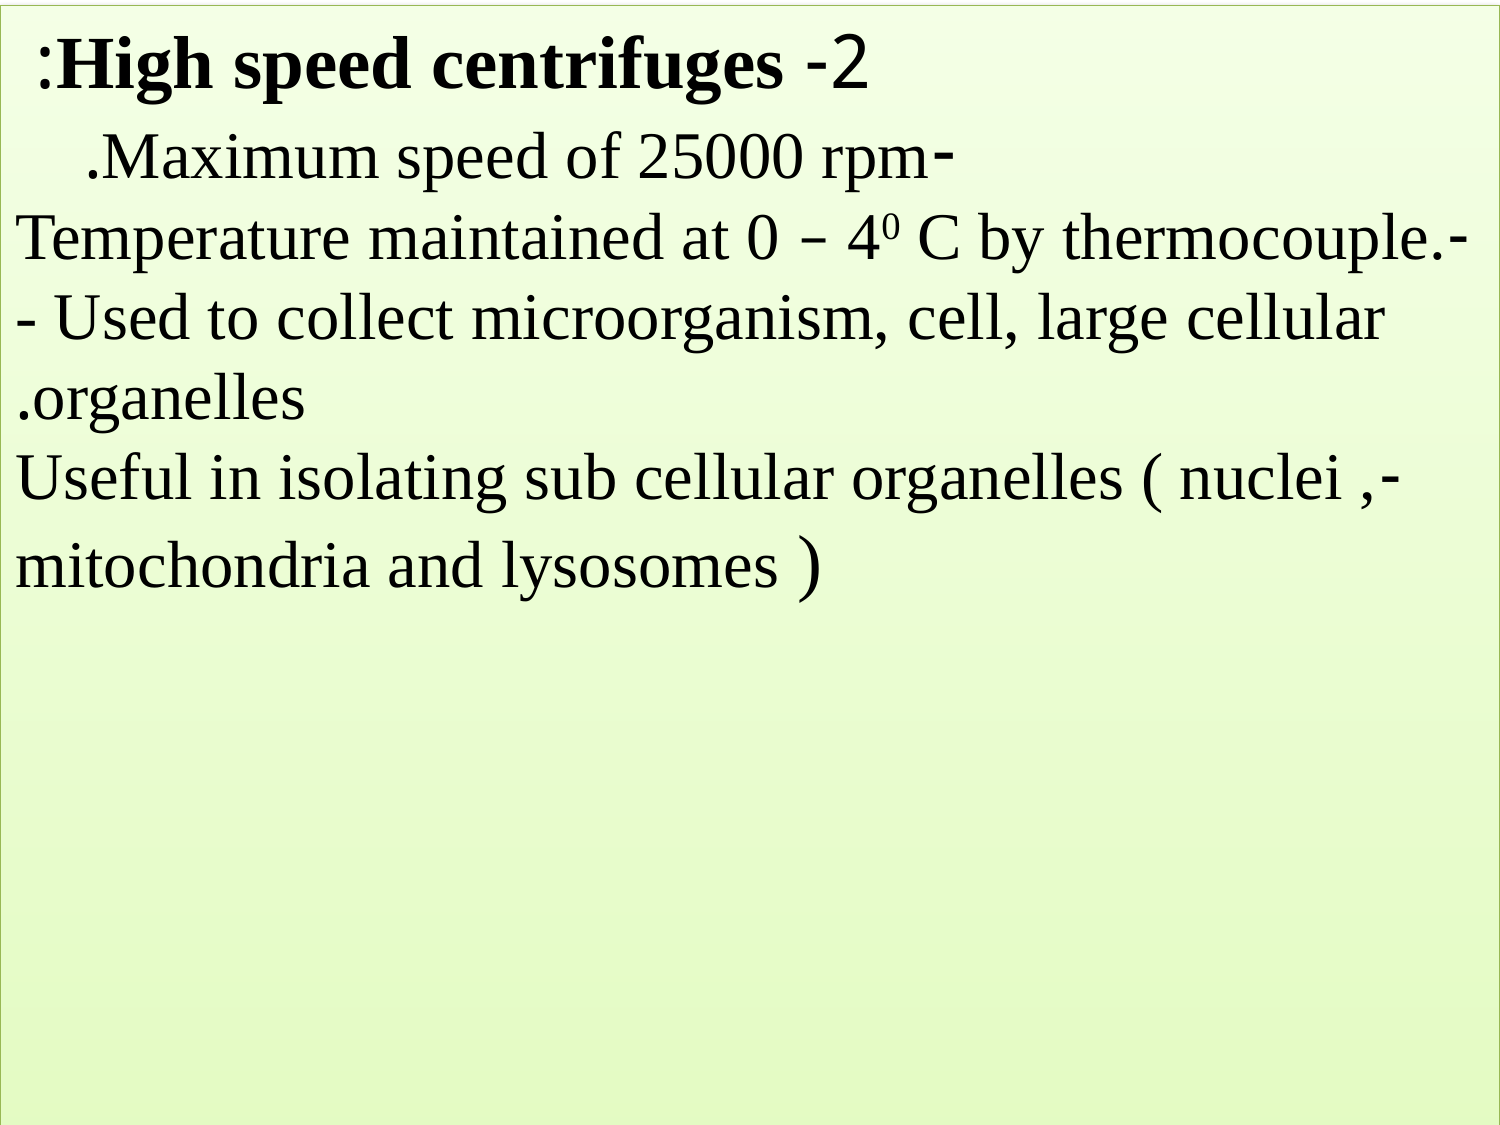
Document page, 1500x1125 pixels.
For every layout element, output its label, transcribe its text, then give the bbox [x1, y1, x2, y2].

text_box 2- High speed centrifuges: -Maximum speed of 25000 rpm. -Temperature maintained at 0 – 40 C by thermocouple. - Used to collect microorganism, cell, large cellular organelles. -Useful in isolating sub cellular organelles ( nuclei , mitochondria and lysosomes ) [0, 5, 1500, 1125]
